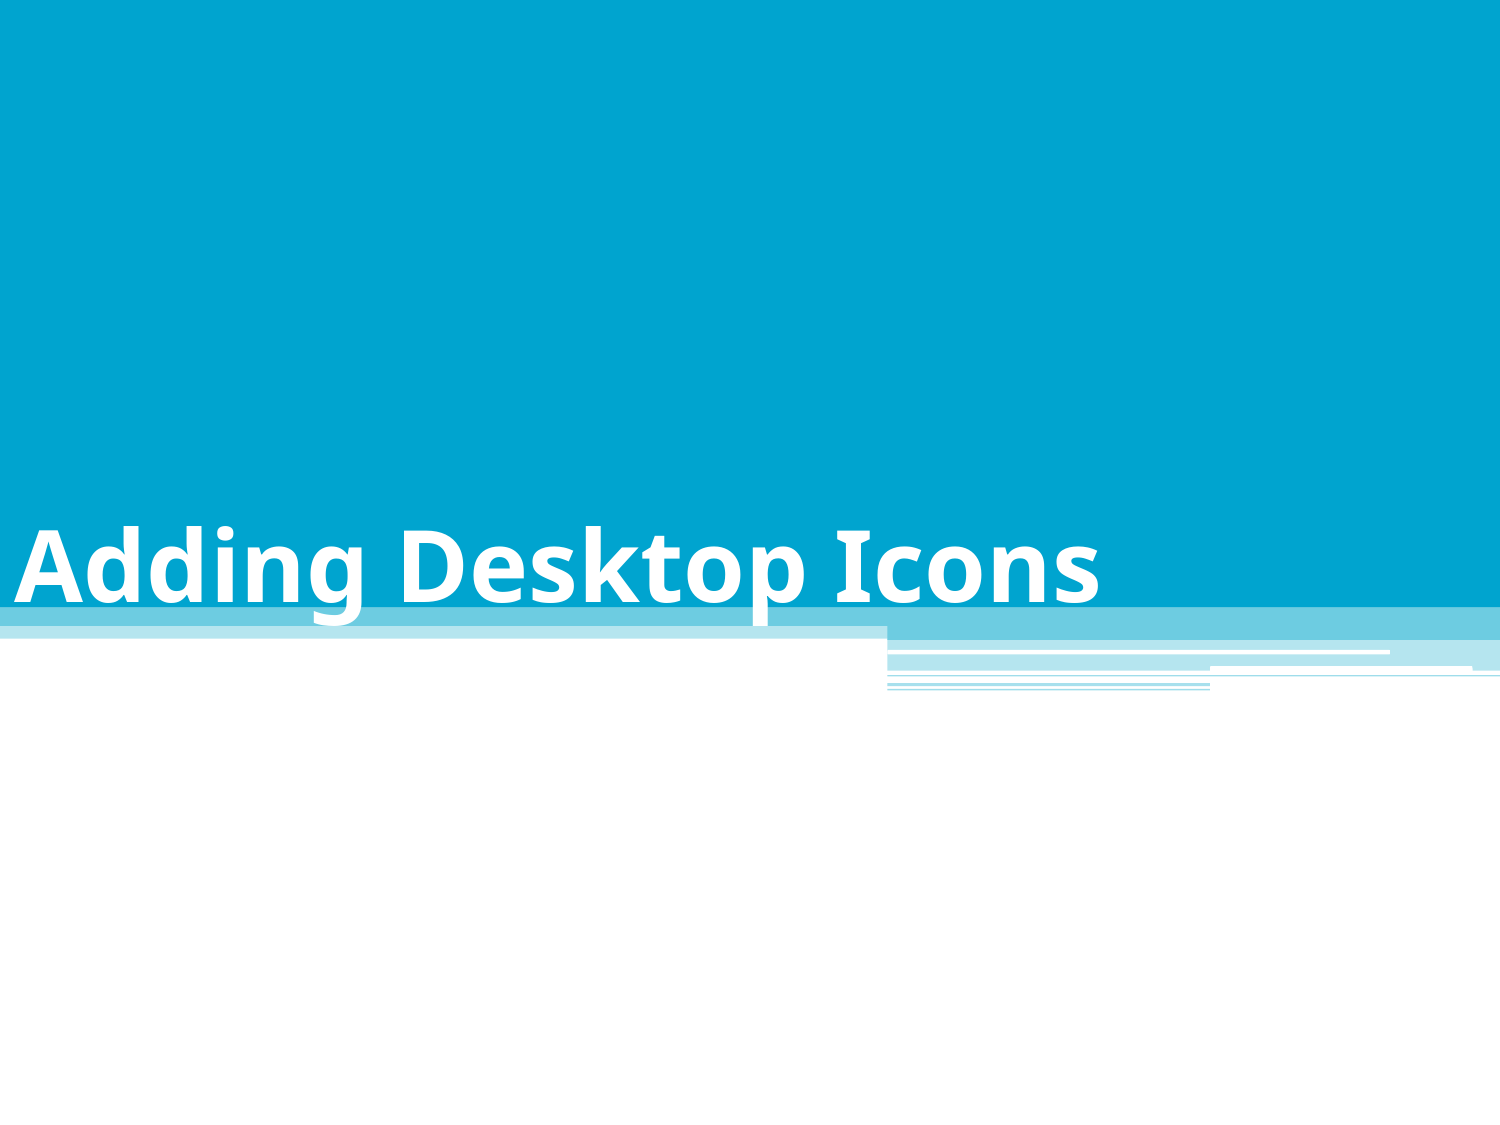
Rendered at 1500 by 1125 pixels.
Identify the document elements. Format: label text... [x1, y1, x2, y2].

title Adding Desktop Icons [0, 448, 1500, 630]
